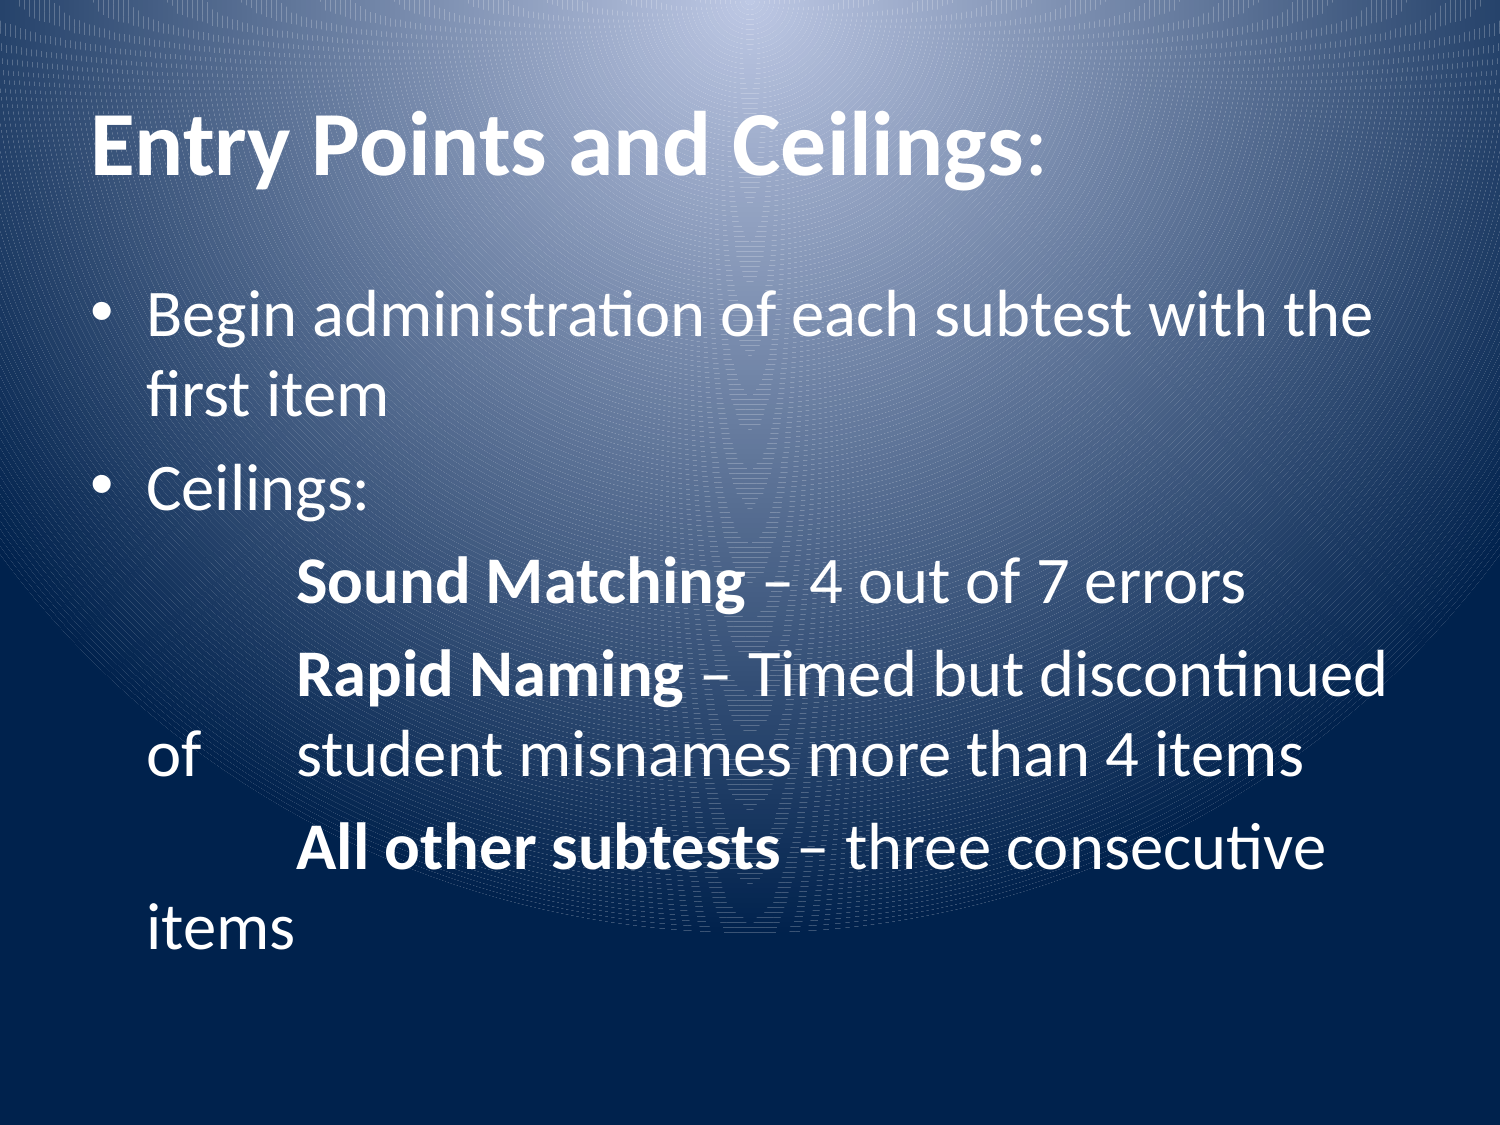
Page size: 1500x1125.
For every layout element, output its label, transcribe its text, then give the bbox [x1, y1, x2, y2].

list Begin administration of each subtest with the first item Ceilings: Sound Matching – 4 out of 7 errors Rapid Naming – Timed but discontinued of student misnames more than 4 items All other subtests – three consecutive items [75, 262, 1425, 1005]
title Entry Points and Ceilings: [75, 45, 1425, 233]
